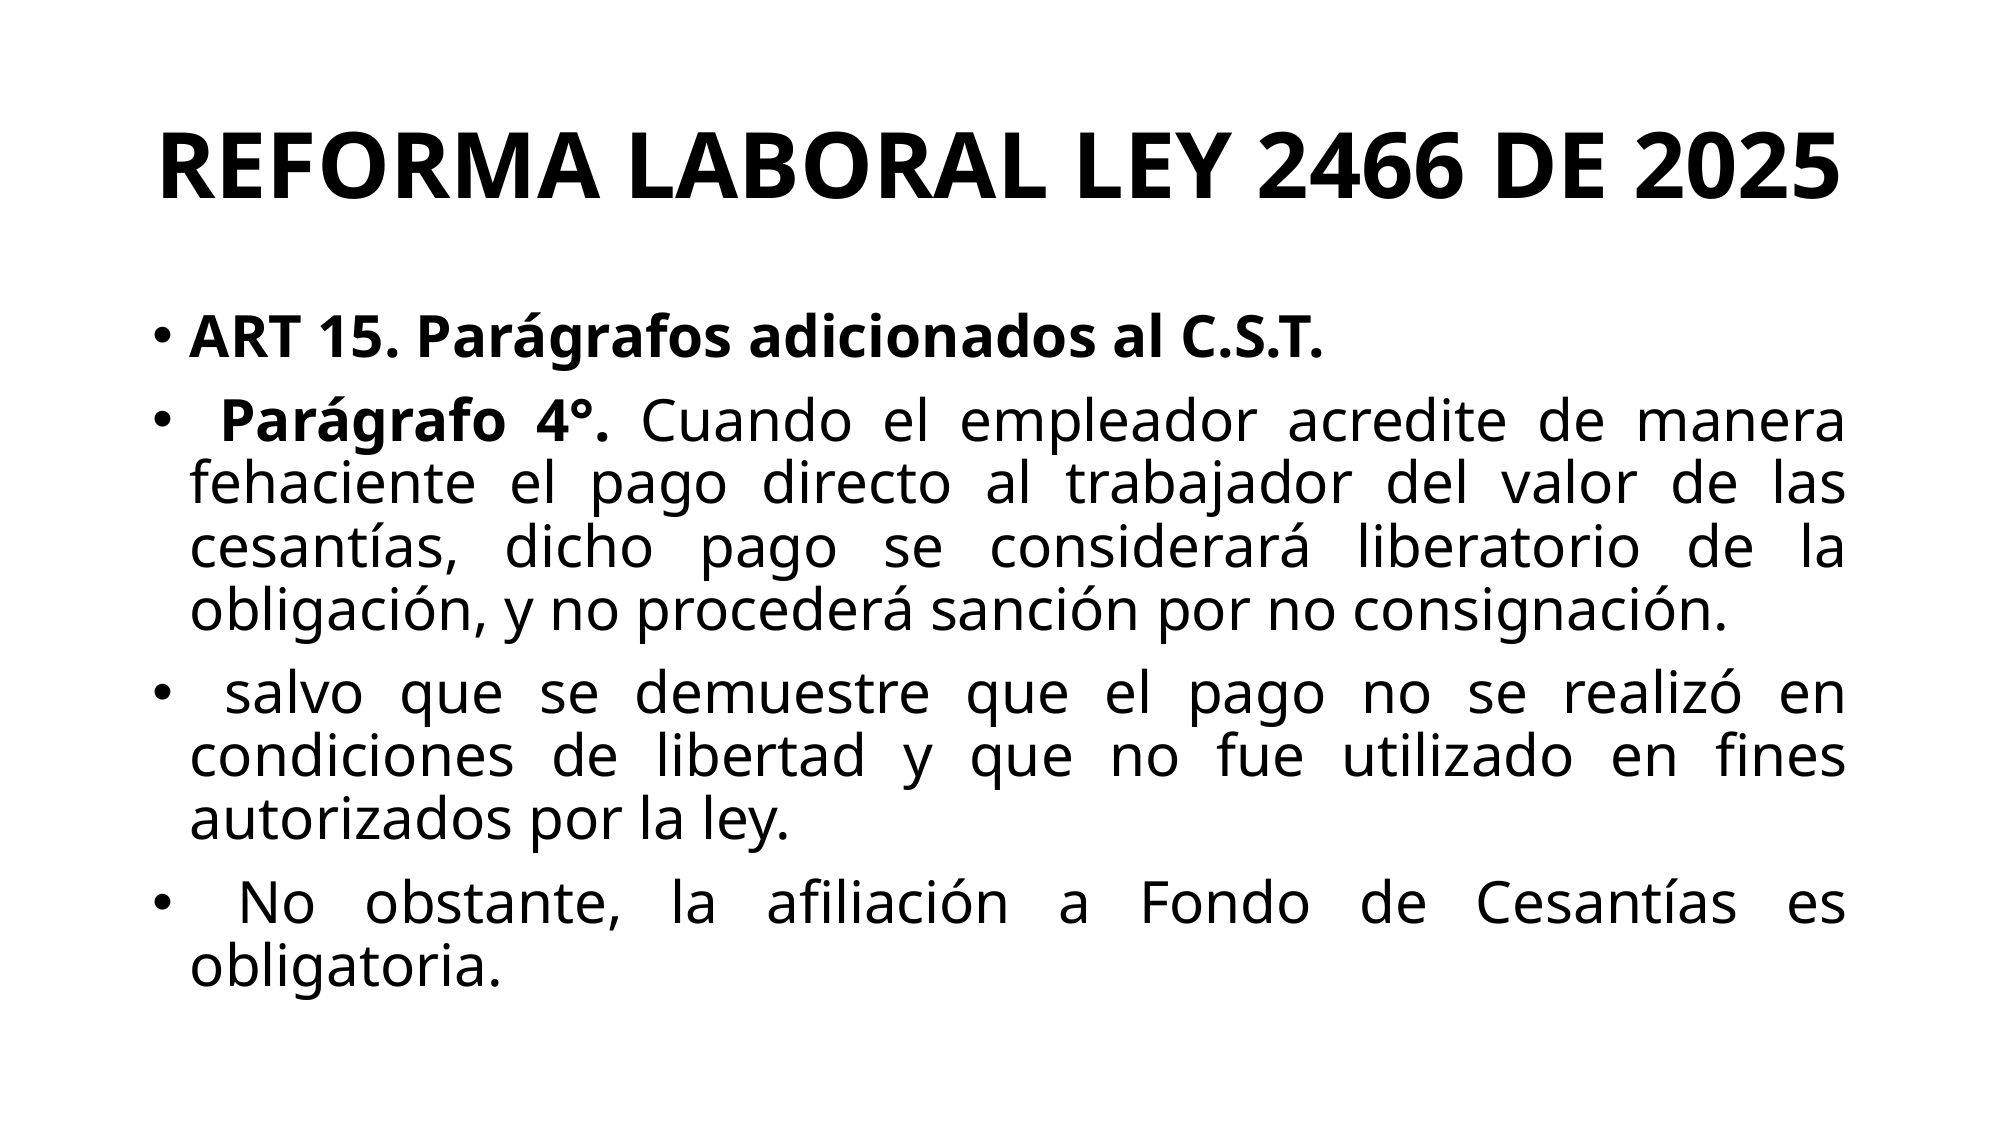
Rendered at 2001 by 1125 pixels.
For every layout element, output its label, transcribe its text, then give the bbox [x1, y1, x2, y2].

list ART 15. Parágrafos adicionados al C.S.T. Parágrafo 4°. Cuando el empleador acredite de manera fehaciente el pago directo al trabajador del valor de las cesantías, dicho pago se considerará liberatorio de la obligación, y no procederá sanción por no consignación. salvo que se demuestre que el pago no se realizó en condiciones de libertad y que no fue utilizado en fines autorizados por la ley. No obstante, la afiliación a Fondo de Cesantías es obligatoria. [137, 299, 1863, 1014]
title REFORMA LABORAL LEY 2466 DE 2025 [137, 59, 1863, 278]
